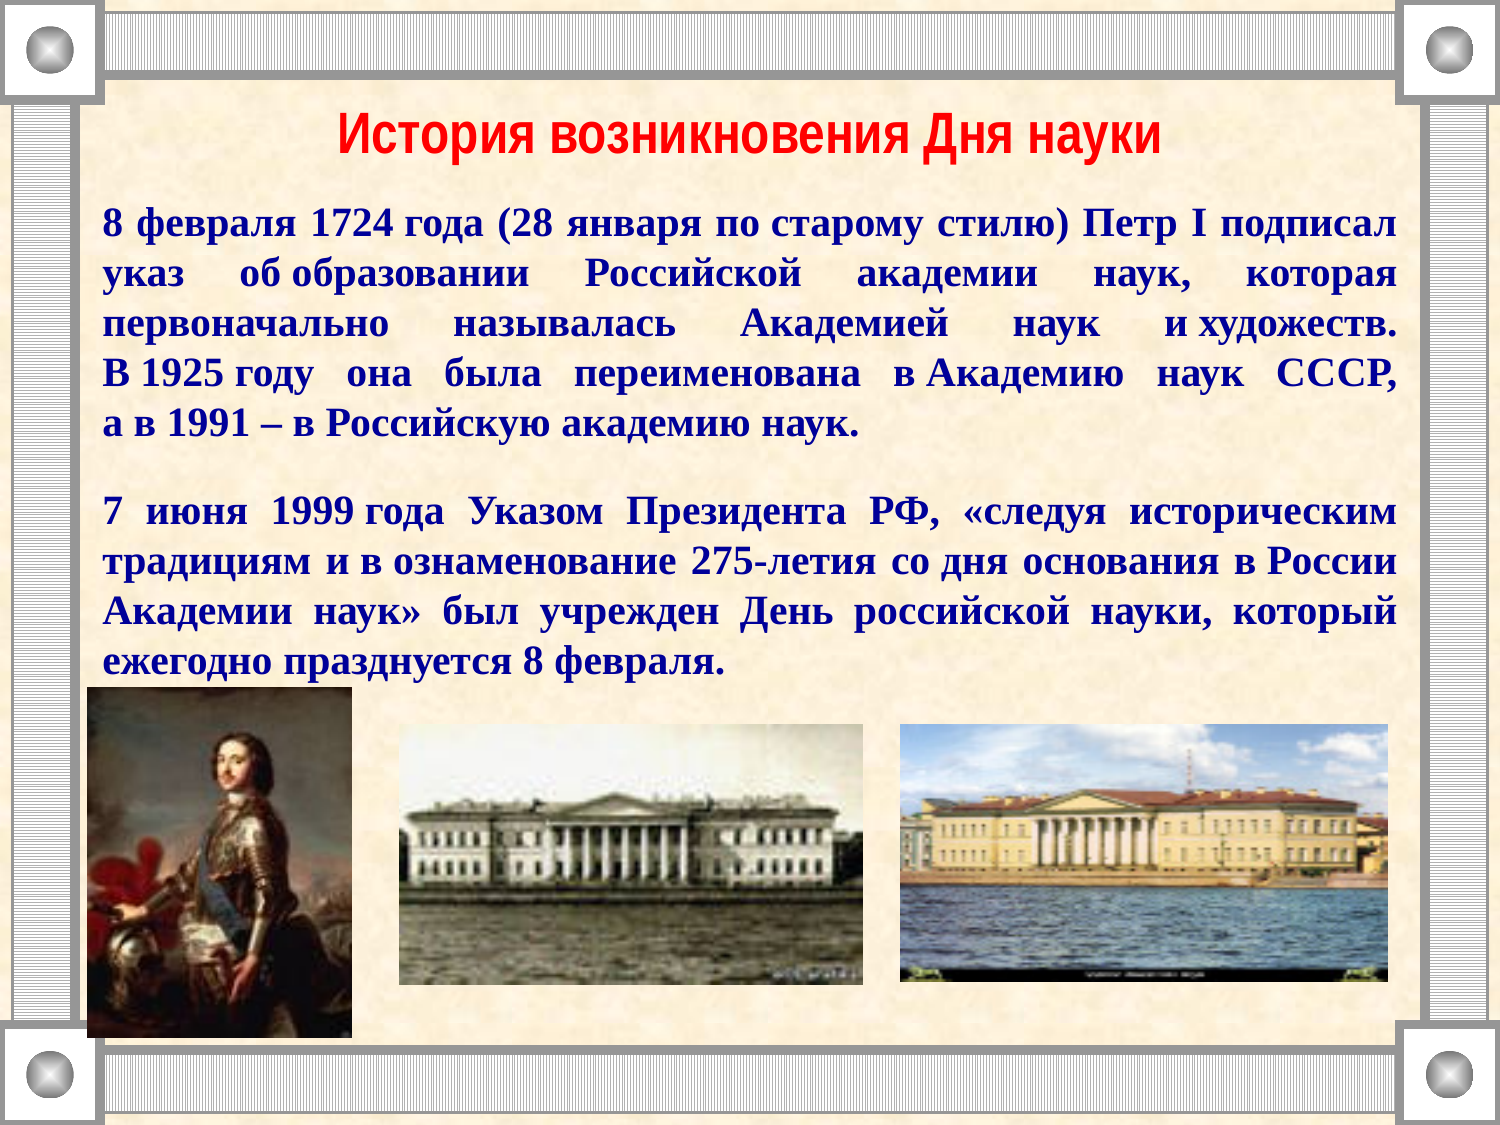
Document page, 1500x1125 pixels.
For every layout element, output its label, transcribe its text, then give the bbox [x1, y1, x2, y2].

picture [105, 1114, 1395, 1125]
text_box 8 февраля 1724 года (28 января по старому стилю) Петр I подписал указ об образовании Российской академии наук, которая первоначально называлась Академией наук и художеств. В 1925 году она была переименована в Академию наук СССР, а в 1991 – в Российскую академию наук. [87, 187, 1413, 453]
picture [1489, 105, 1500, 1020]
picture [105, 0, 1395, 11]
picture [0, 105, 11, 1020]
picture [80, 80, 1420, 1045]
text_box История возникновения Дня науки [174, 87, 1325, 173]
text_box 7 июня 1999 года Указом Президента РФ, «следуя историческим традициям и в ознаменование 275-летия со дня основания в России Академии наук» был учрежден День российской науки, который ежегодно празднуется 8 февраля. [87, 475, 1413, 690]
